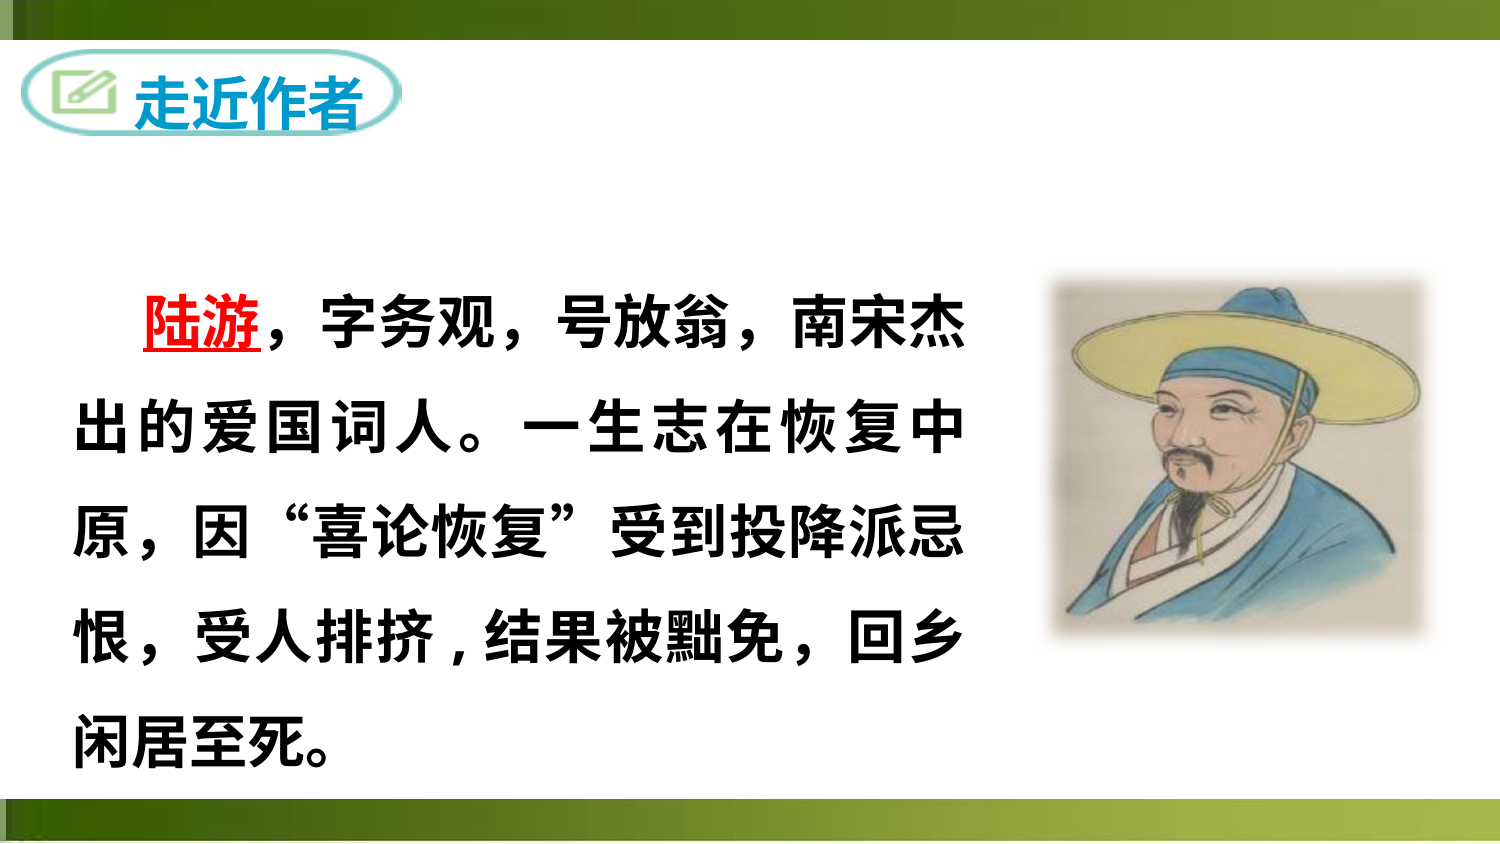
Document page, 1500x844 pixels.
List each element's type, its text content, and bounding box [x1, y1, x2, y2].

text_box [20, 49, 402, 146]
picture [0, 799, 1500, 843]
picture [0, 0, 1500, 40]
picture [1034, 262, 1443, 655]
text_box 陆游，字务观，号放翁，南宋杰出的爱国词人。一生志在恢复中原，因“喜论恢复”受到投降派忌恨，受人排挤,结果被黜免，回乡闲居至死。 [58, 243, 982, 783]
